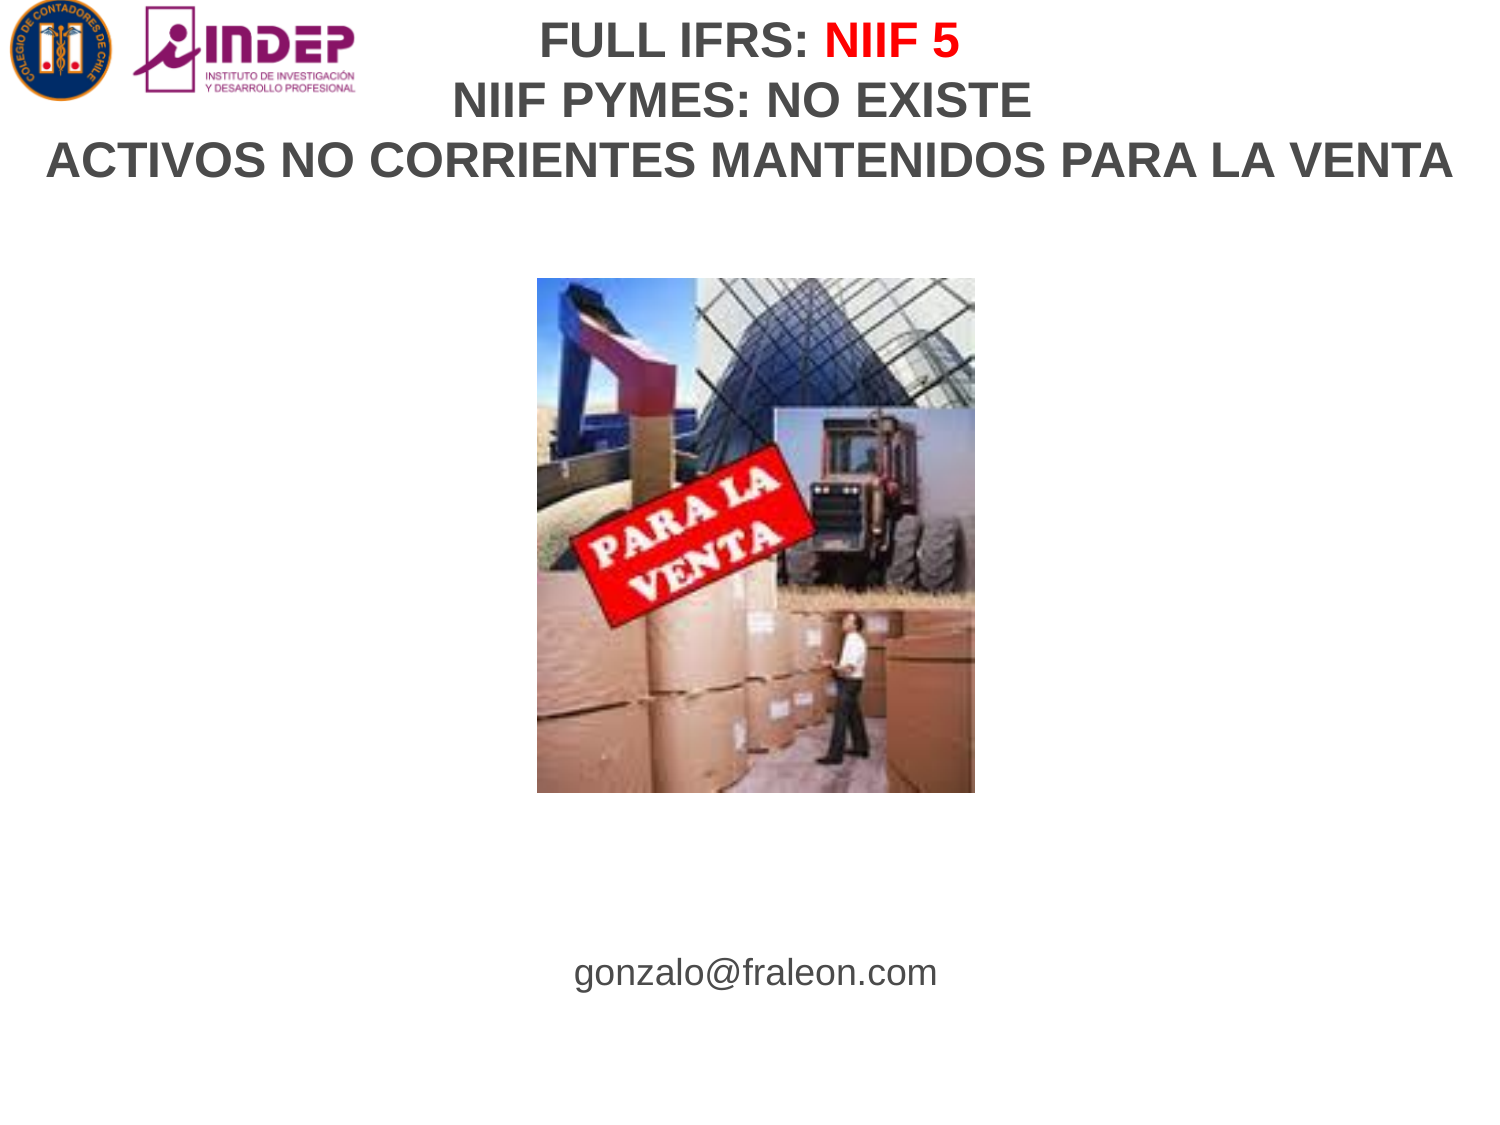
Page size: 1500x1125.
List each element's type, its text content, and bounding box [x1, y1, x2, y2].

picture [0, 0, 364, 103]
text_box gonzalo@fraleon.com [218, 940, 1294, 1001]
text_box FULL IFRS: NIIF 5 NIIF PYMES: NO EXISTE ACTIVOS NO CORRIENTES MANTENIDOS PARA LA VENTA [0, 0, 1500, 195]
picture [537, 278, 975, 793]
